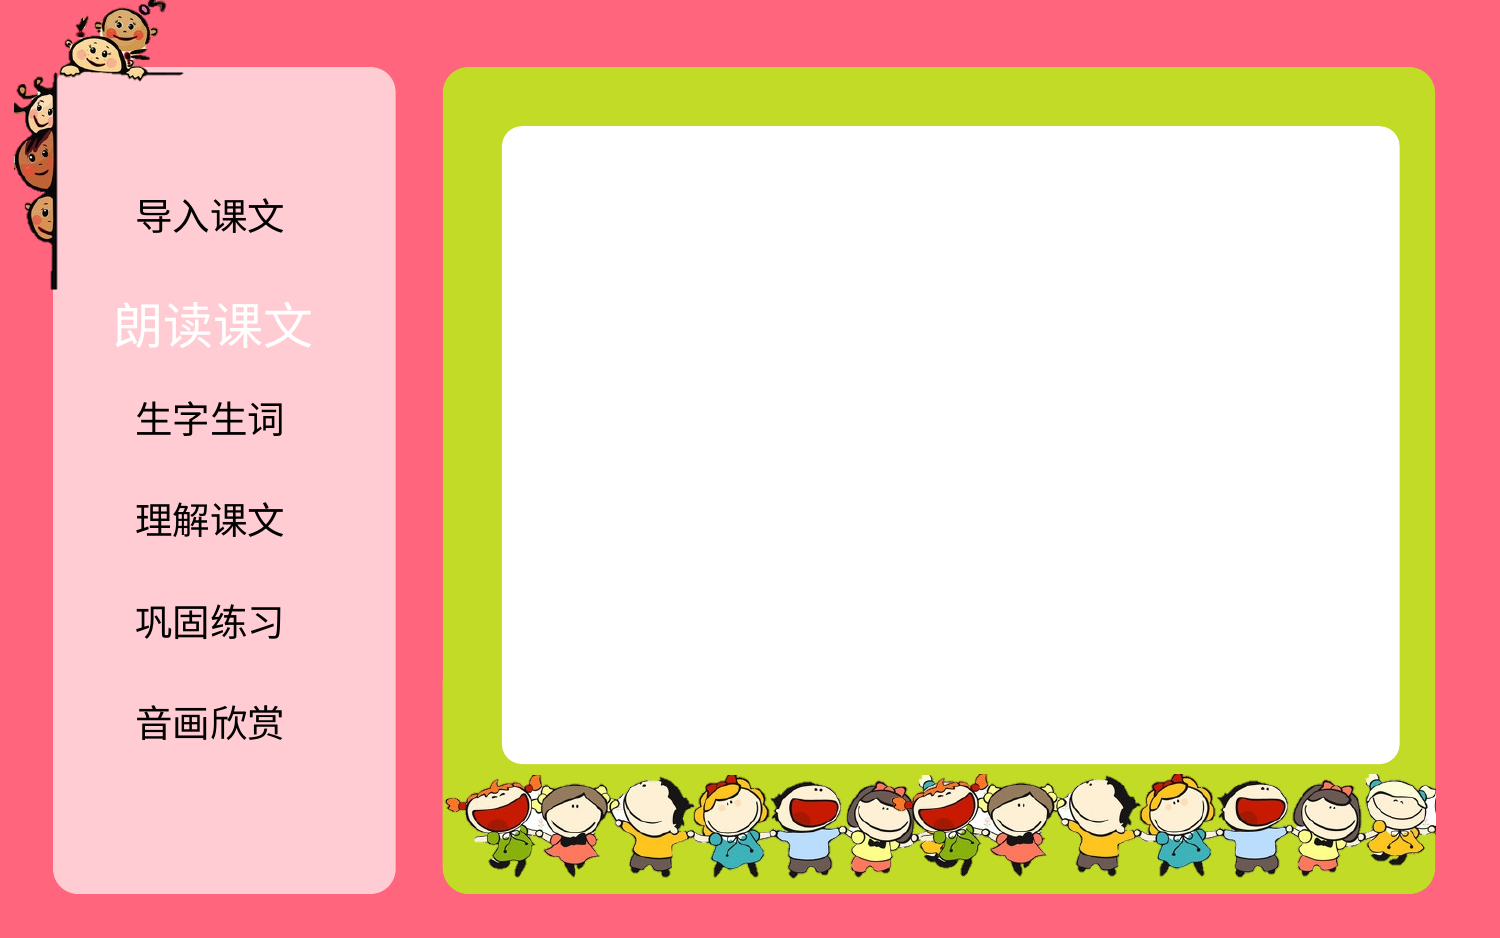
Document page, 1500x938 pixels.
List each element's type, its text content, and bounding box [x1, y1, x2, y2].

text_box 导入课文 [204, 185, 310, 245]
text_box [499, 124, 1402, 767]
picture [14, 0, 200, 290]
text_box 生字生词 [120, 388, 310, 449]
text_box 理解课文 [120, 489, 310, 550]
text_box [440, 64, 1438, 775]
text_box 巩固练习 [120, 591, 310, 652]
text_box 朗读课文 [98, 286, 351, 362]
text_box [50, 64, 398, 897]
picture [433, 774, 1436, 891]
text_box 音画欣赏 [120, 693, 310, 753]
